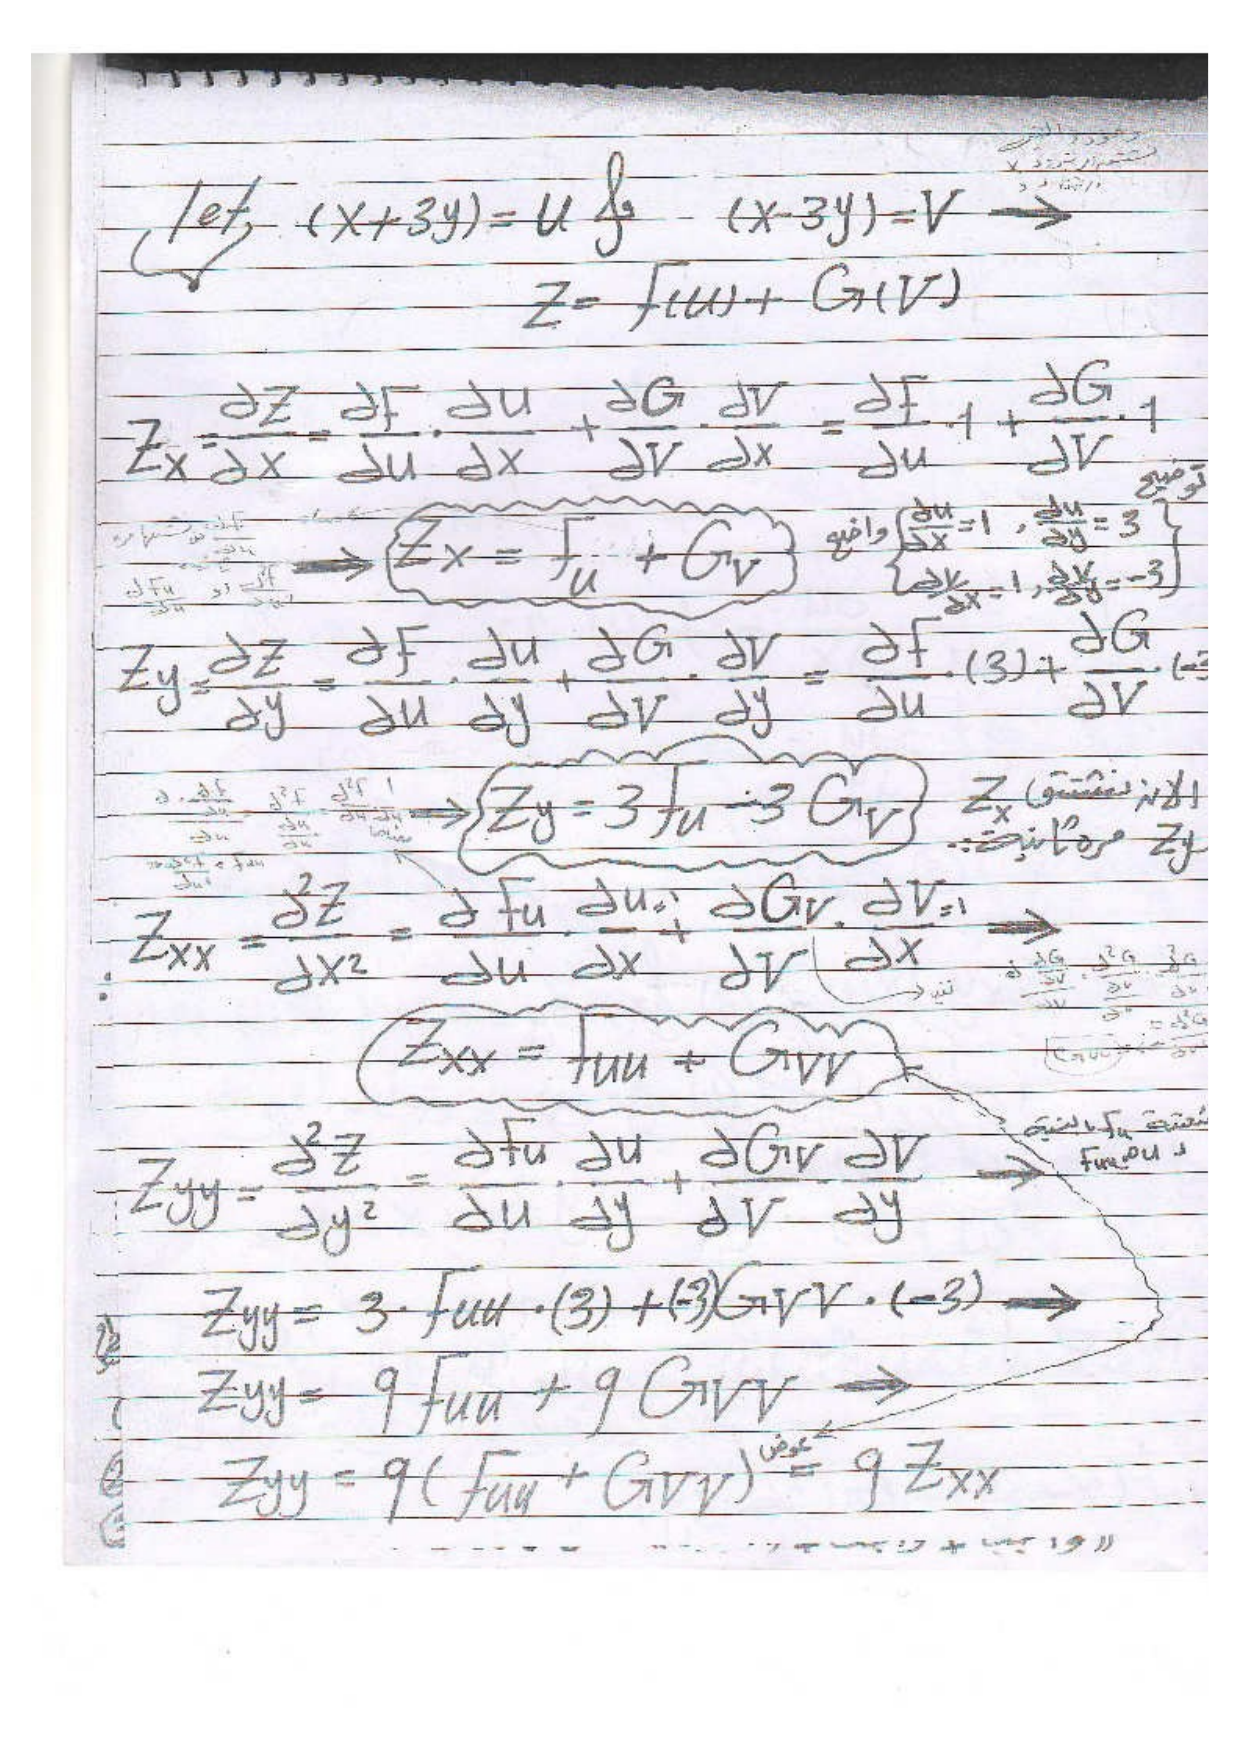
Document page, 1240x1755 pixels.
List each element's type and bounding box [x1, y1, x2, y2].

text_box [31, 44, 1209, 1708]
